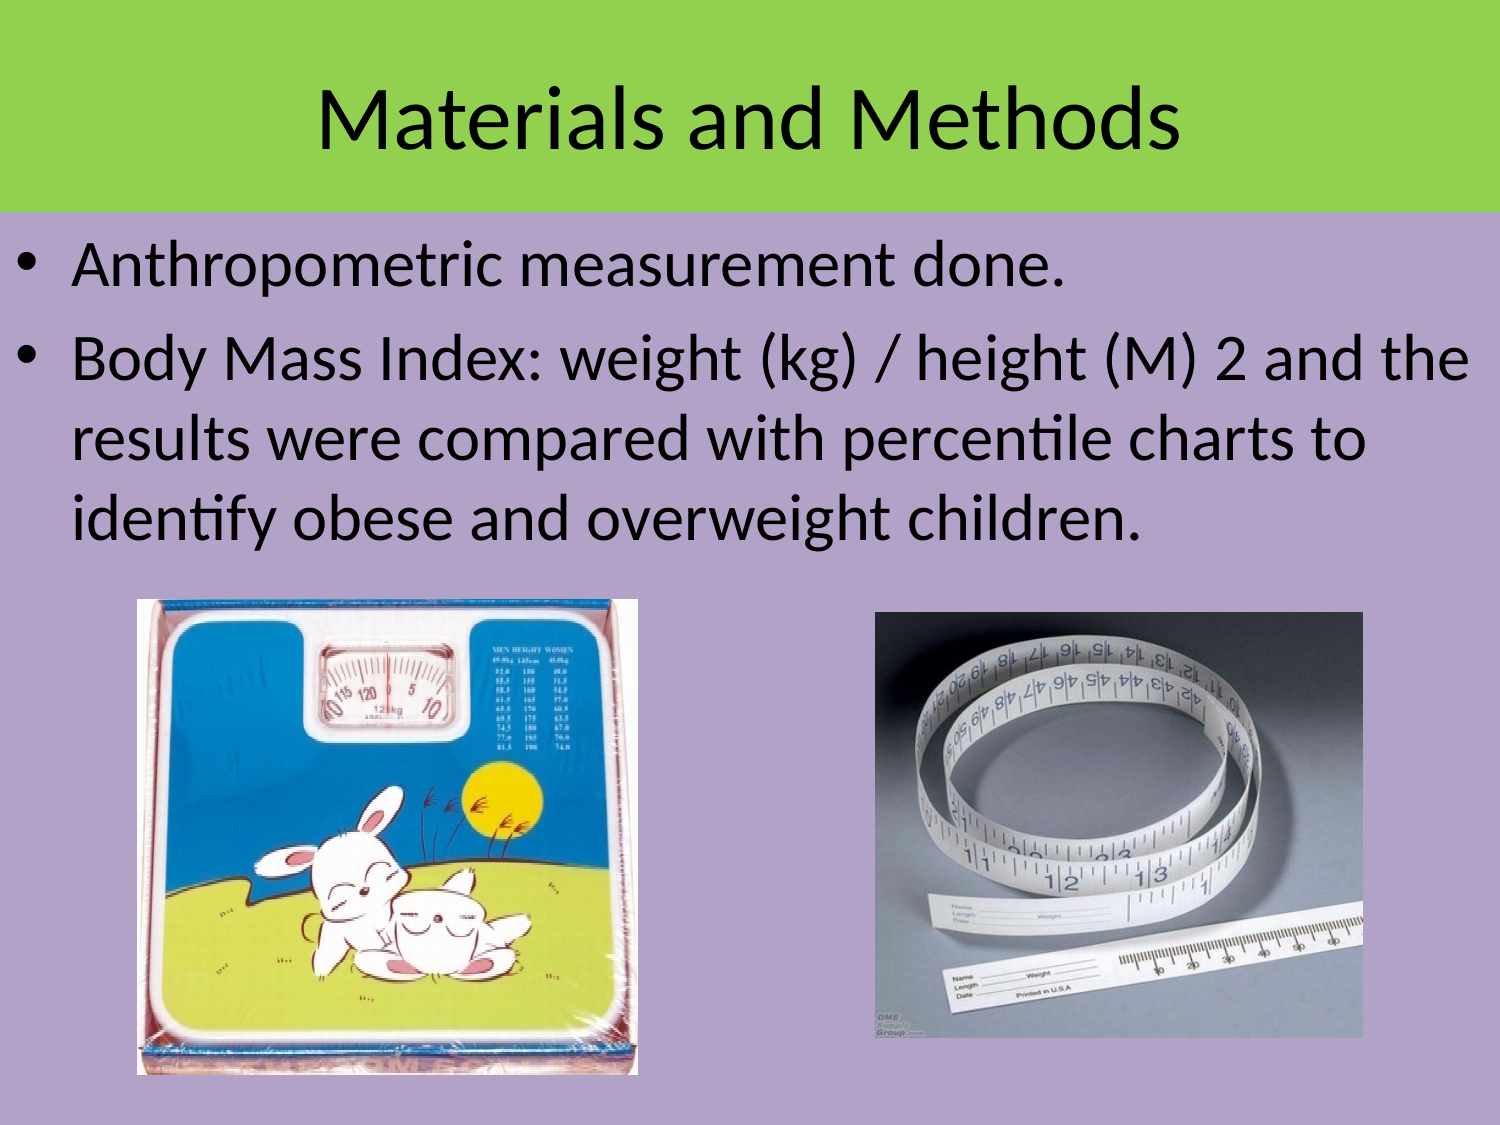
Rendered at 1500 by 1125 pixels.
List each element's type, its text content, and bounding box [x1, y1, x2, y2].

title Materials and Methods [0, 0, 1500, 212]
picture [137, 599, 638, 1076]
list Anthropometric measurement done. Body Mass Index: weight (kg) / height (M) 2 and the results were compared with percentile charts to identify obese and overweight children. [0, 212, 1500, 1125]
picture [874, 612, 1363, 1038]
